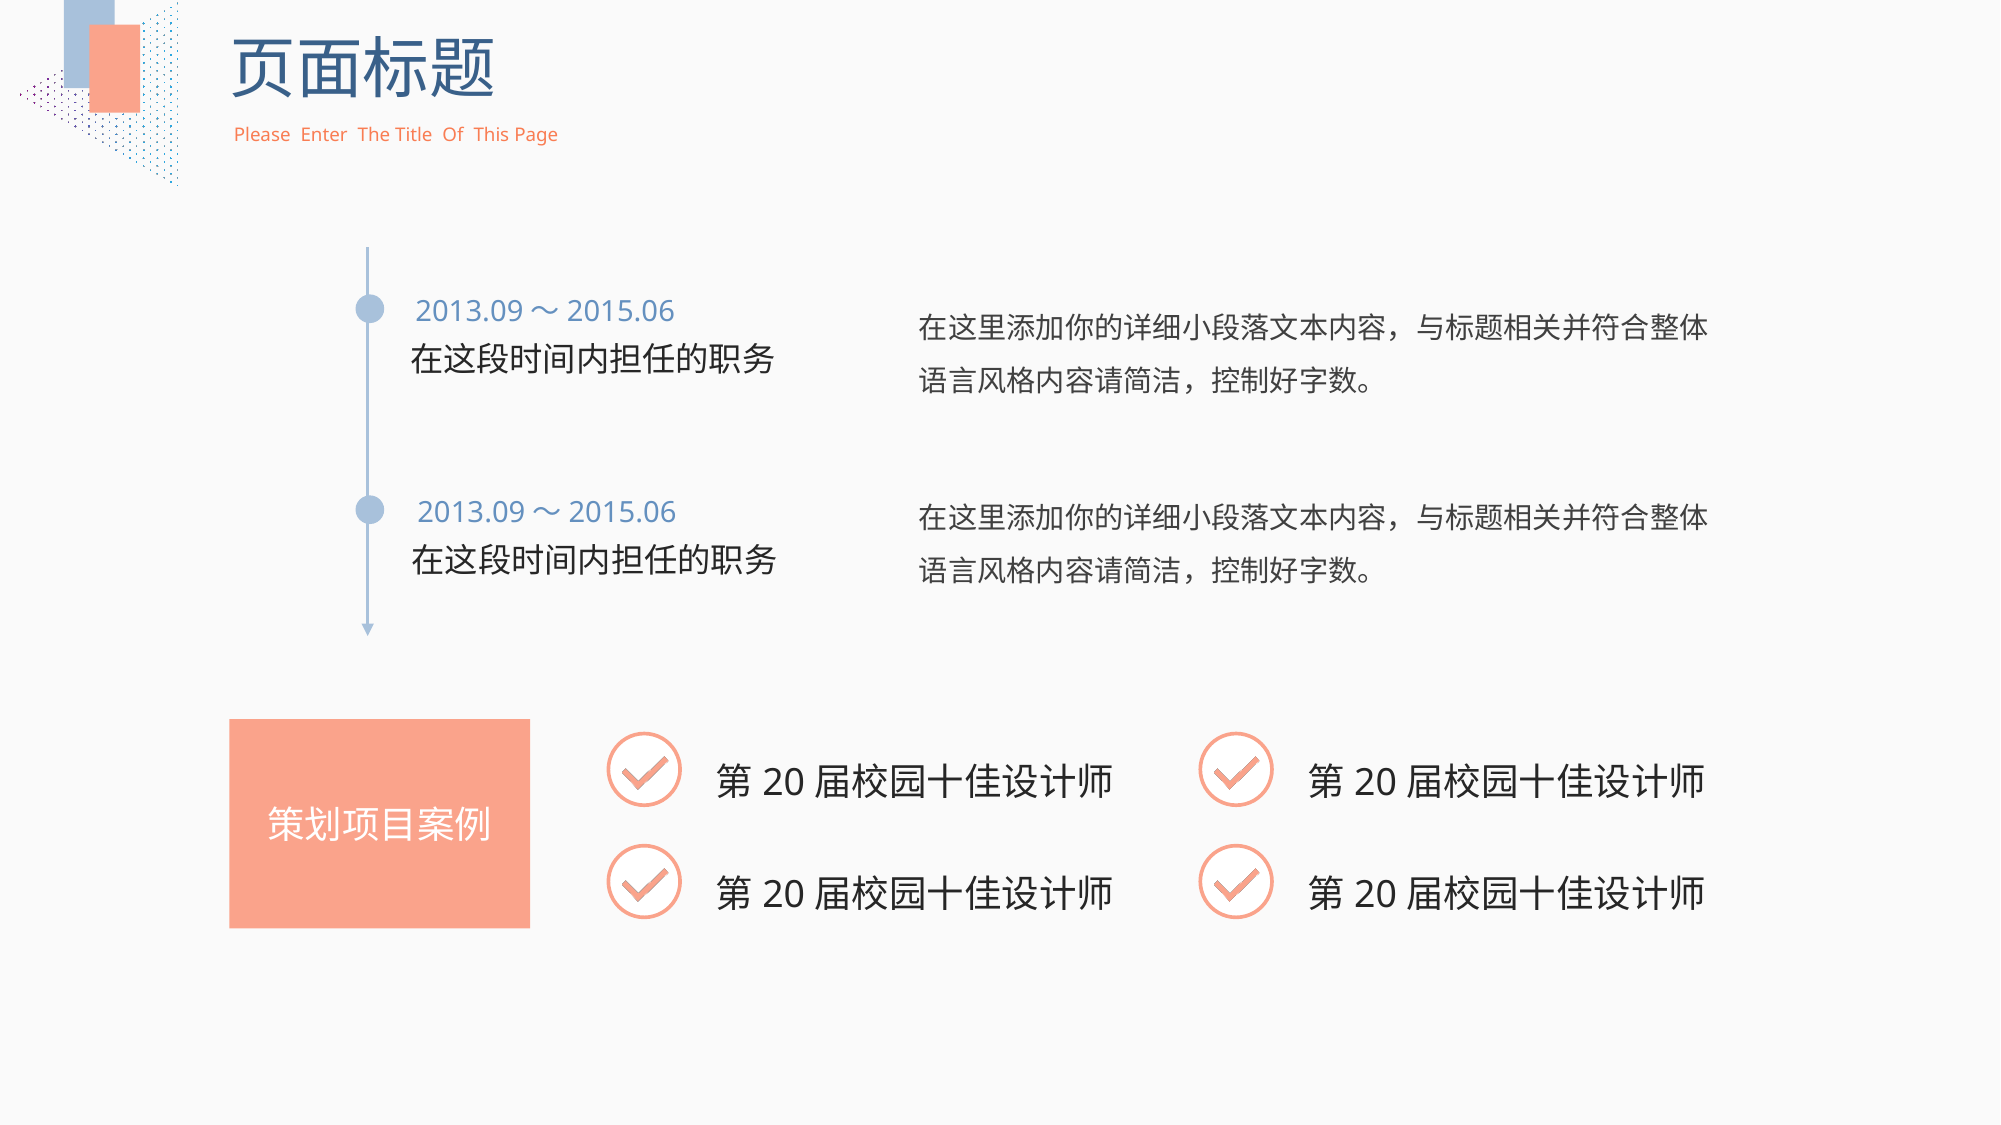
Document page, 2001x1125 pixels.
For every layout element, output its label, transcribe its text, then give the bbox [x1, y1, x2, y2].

text_box 在这段时间内担任的职务 [395, 330, 829, 400]
text_box 在这里添加你的详细小段落文本内容，与标题相关并符合整体语言风格内容请简洁，控制好字数。 [904, 474, 1727, 595]
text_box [1200, 845, 1272, 918]
text_box 第20届校园十佳设计师 [701, 840, 1135, 923]
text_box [1200, 733, 1272, 806]
text_box [354, 494, 367, 525]
text_box [368, 494, 386, 526]
text_box [368, 293, 386, 325]
text_box 第20届校园十佳设计师 [701, 728, 1135, 811]
text_box 策划项目案例 [228, 718, 531, 929]
text_box 2013.09～2015.06 [402, 485, 762, 531]
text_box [608, 845, 681, 918]
text_box 2013.09～2015.06 [400, 284, 761, 330]
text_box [608, 733, 681, 806]
text_box 页面标题 [214, 18, 682, 114]
text_box 第20届校园十佳设计师 [1292, 728, 1727, 811]
text_box [354, 293, 367, 324]
text_box Please Enter The Title Of This Page [219, 114, 686, 153]
text_box 在这里添加你的详细小段落文本内容，与标题相关并符合整体语言风格内容请简洁，控制好字数。 [904, 284, 1727, 405]
text_box 第20届校园十佳设计师 [1292, 840, 1727, 923]
text_box 在这段时间内担任的职务 [397, 531, 831, 601]
